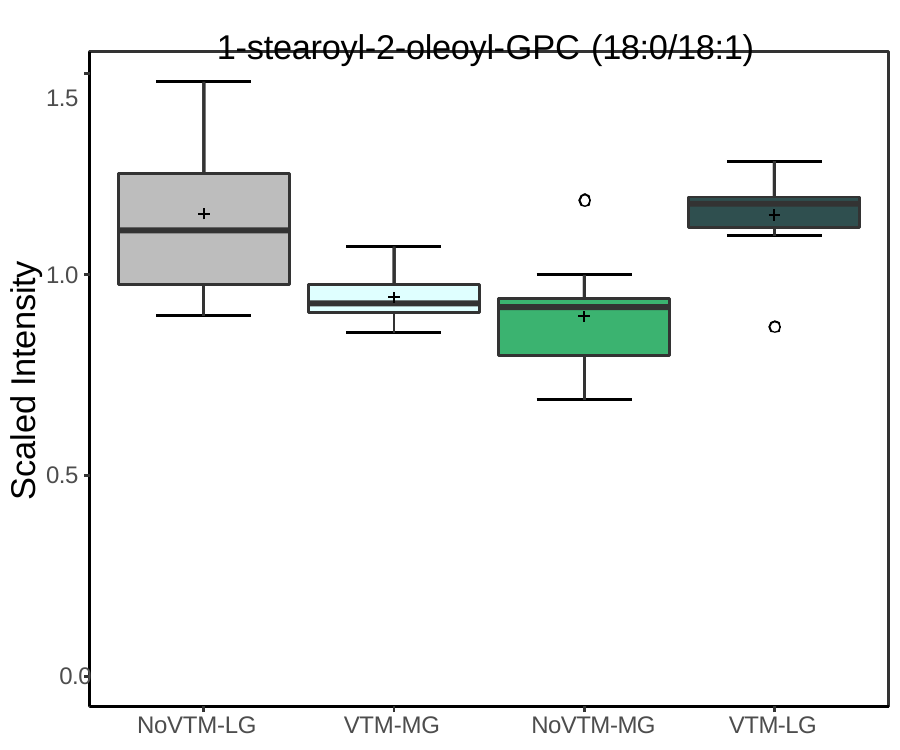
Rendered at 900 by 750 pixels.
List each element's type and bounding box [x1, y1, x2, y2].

footer [57, 661, 95, 750]
text_box [1, 256, 82, 503]
text_box [44, 0, 891, 738]
slide_number [134, 713, 275, 750]
